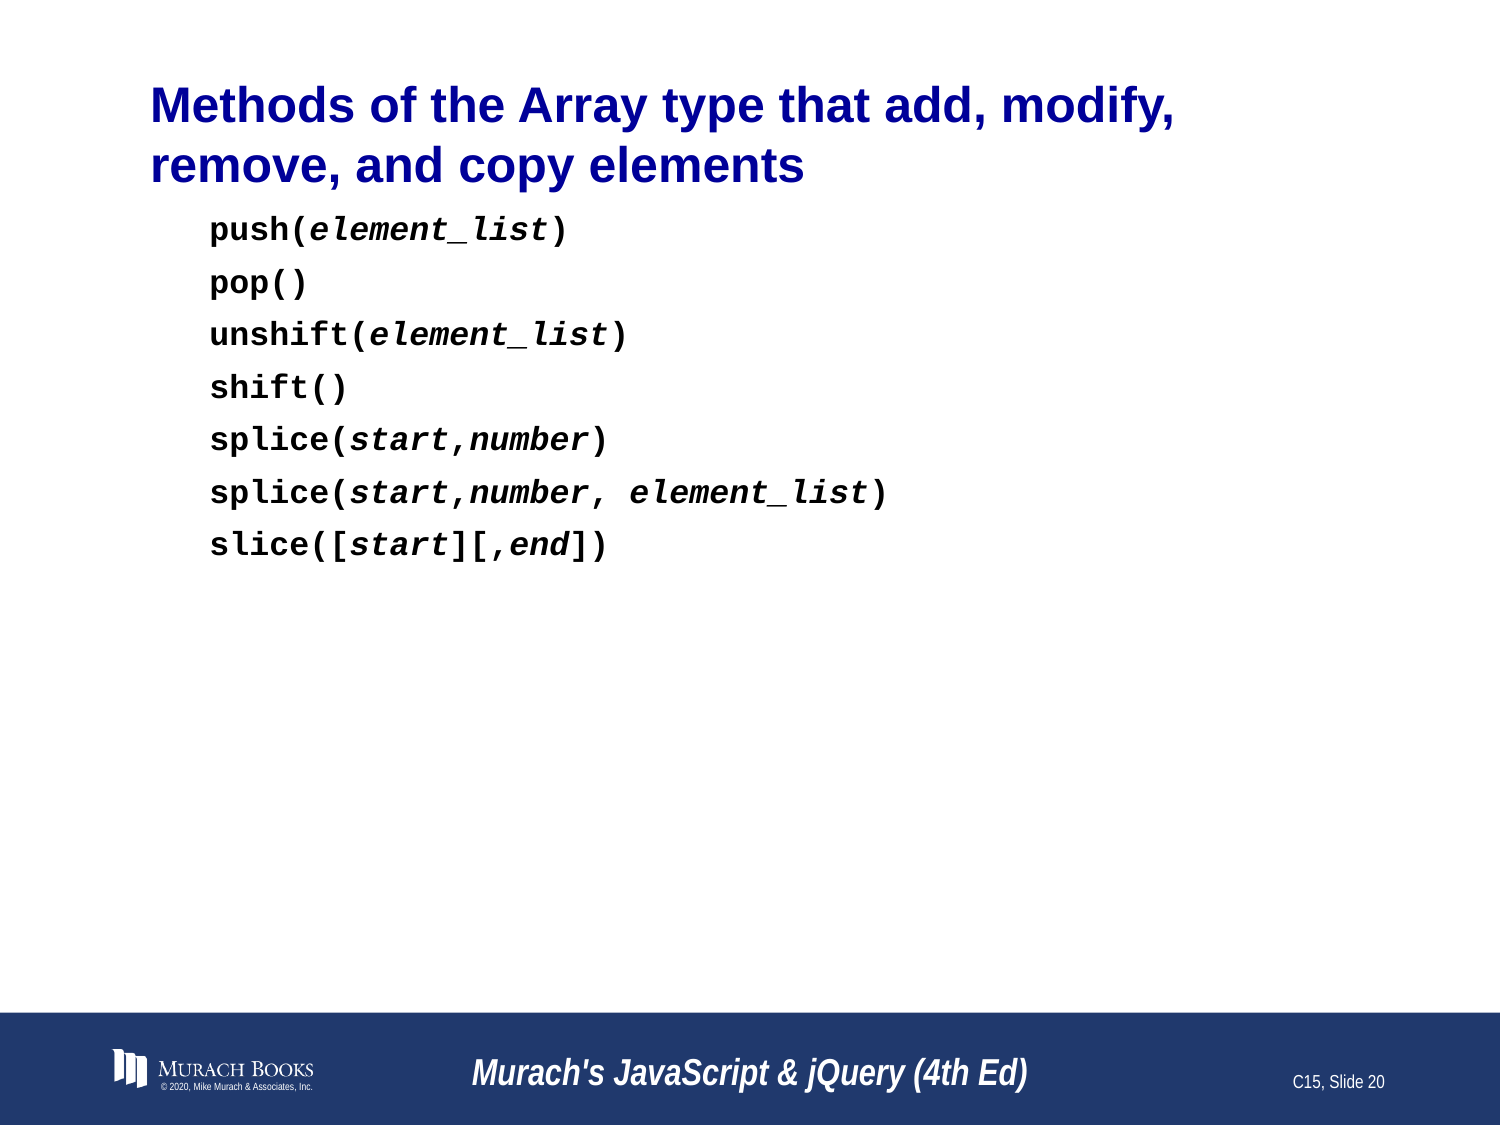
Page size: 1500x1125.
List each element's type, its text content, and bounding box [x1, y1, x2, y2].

list push(element_list) pop() unshift(element_list) shift() splice(start,number) splice(start,number, element_list) slice([start][,end]) [137, 200, 1350, 1000]
footer © 2020, Mike Murach & Associates, Inc. [12, 1025, 463, 1100]
slide_number Murach's JavaScript & jQuery (4th Ed) [463, 1025, 1050, 1100]
slide_number C15, Slide 20 [1087, 1025, 1400, 1100]
title Methods of the Array type that add, modify, remove, and copy elements [150, 72, 1350, 194]
